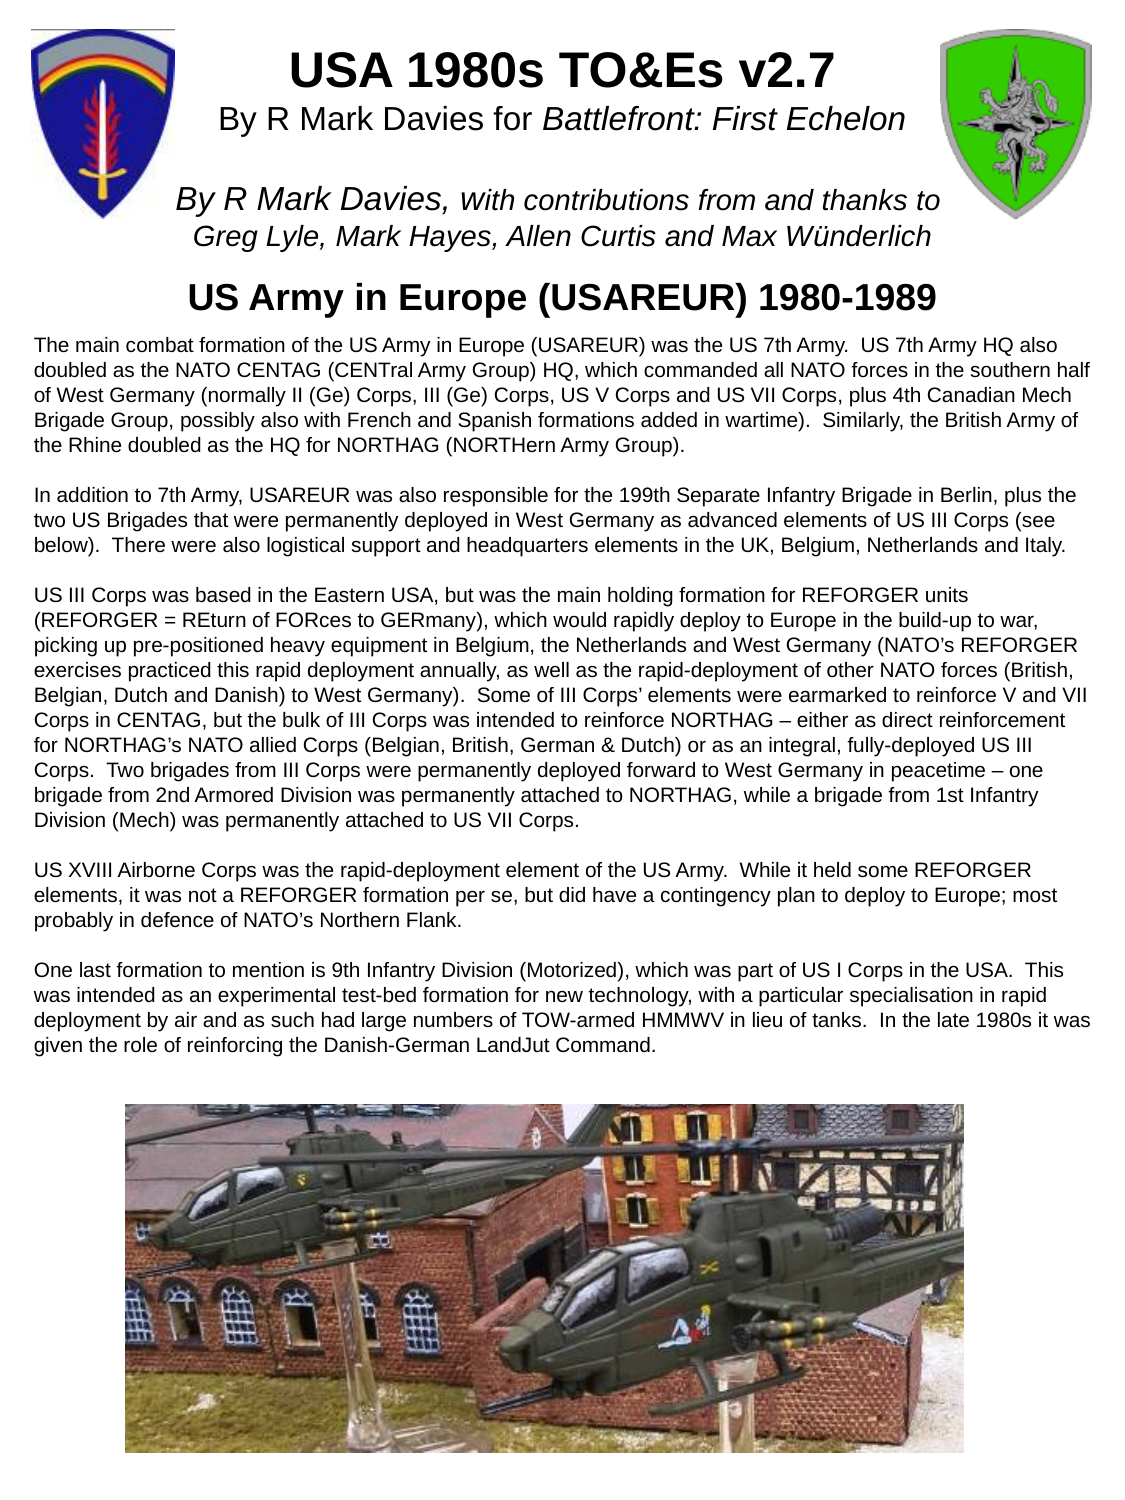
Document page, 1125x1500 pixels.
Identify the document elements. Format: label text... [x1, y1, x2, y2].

picture [125, 1104, 964, 1453]
text_box The main combat formation of the US Army in Europe (USAREUR) was the US 7th Army. US 7th Army HQ also doubled as the NATO CENTAG (CENTral Army Group) HQ, which commanded all NATO forces in the southern half of West Germany (normally II (Ge) Corps, III (Ge) Corps, US V Corps and US VII Corps, plus 4th Canadian Mech Brigade Group, possibly also with French and Spanish formations added in wartime). Similarly, the British Army of the Rhine doubled as the HQ for NORTHAG (NORTHern Army Group). In addition to 7th Army, USAREUR was also responsible for the 199th Separate Infantry Brigade in Berlin, plus the two US Brigades that were permanently deployed in West Germany as advanced elements of US III Corps (see below). There were also logistical support and headquarters elements in the UK, Belgium, Netherlands and Italy. US III Corps was based in the Eastern USA, but was the main holding formation for REFORGER units (REFORGER = REturn of FORces to GERmany), which would rapidly deploy to Europe in the build-up to war, picking up pre-positioned heavy equipment in Belgium, the Netherlands and West Germany (NATO’s REFORGER exercises practiced this rapid deployment annually, as well as the rapid-deployment of other NATO forces (British, Belgian, Dutch and Danish) to West Germany). Some of III Corps’ elements were earmarked to reinforce V and VII Corps in CENTAG, but the bulk of III Corps was intended to reinforce NORTHAG – either as direct reinforcement for NORTHAG’s NATO allied Corps (Belgian, British, German & Dutch) or as an integral, fully-deployed US III Corps. Two brigades from III Corps were permanently deployed forward to West Germany in peacetime – one brigade from 2nd Armored Division was permanently attached to NORTHAG, while a brigade from 1st Infantry Division (Mech) was permanently attached to US VII Corps. US XVIII Airborne Corps was the rapid-deployment element of the US Army. While it held some REFORGER elements, it was not a REFORGER formation per se, but did have a contingency plan to deploy to Europe; most probably in defence of NATO’s Northern Flank. One last formation to mention is 9th Infantry Division (Motorized), which was part of US I Corps in the USA. This was intended as an experimental test-bed formation for new technology, with a particular specialisation in rapid deployment by air and as such had large numbers of TOW-armed HMMWV in lieu of tanks. In the late 1980s it was given the role of reinforcing the Danish-German LandJut Command. [18, 326, 1106, 1064]
title USA 1980s TO&Es v2.7 By R Mark Davies for Battlefront: First Echelon By R Mark Davies, with contributions from and thanks to Greg Lyle, Mark Hayes, Allen Curtis and Max Wünderlich [125, 17, 1000, 265]
picture [30, 29, 176, 219]
text_box US Army in Europe (USAREUR) 1980-1989 [0, 265, 1125, 326]
picture [940, 29, 1092, 219]
